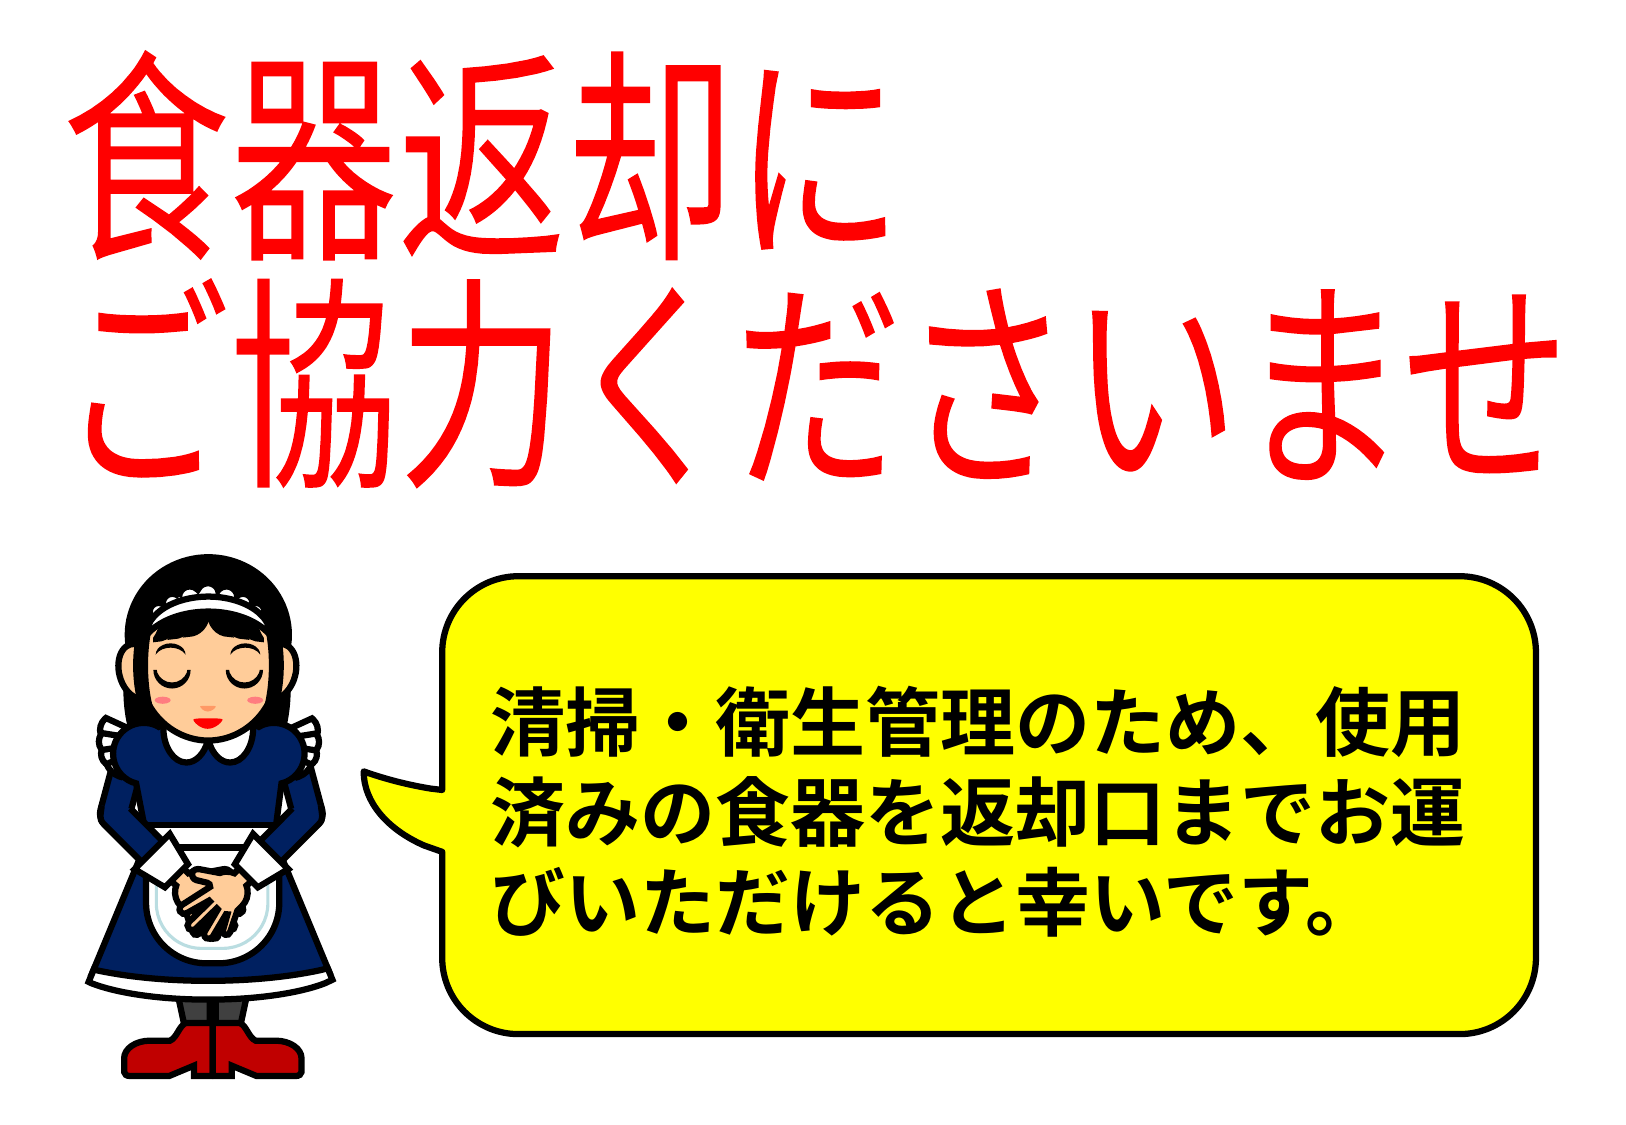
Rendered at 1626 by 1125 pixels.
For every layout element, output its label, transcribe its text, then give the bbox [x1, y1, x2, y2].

text_box [361, 574, 1539, 1037]
text_box 清掃・衛生管理のため、使用済みの食器を返却口までお運びいただけると幸いです。 [475, 668, 1502, 954]
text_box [88, 557, 333, 1077]
